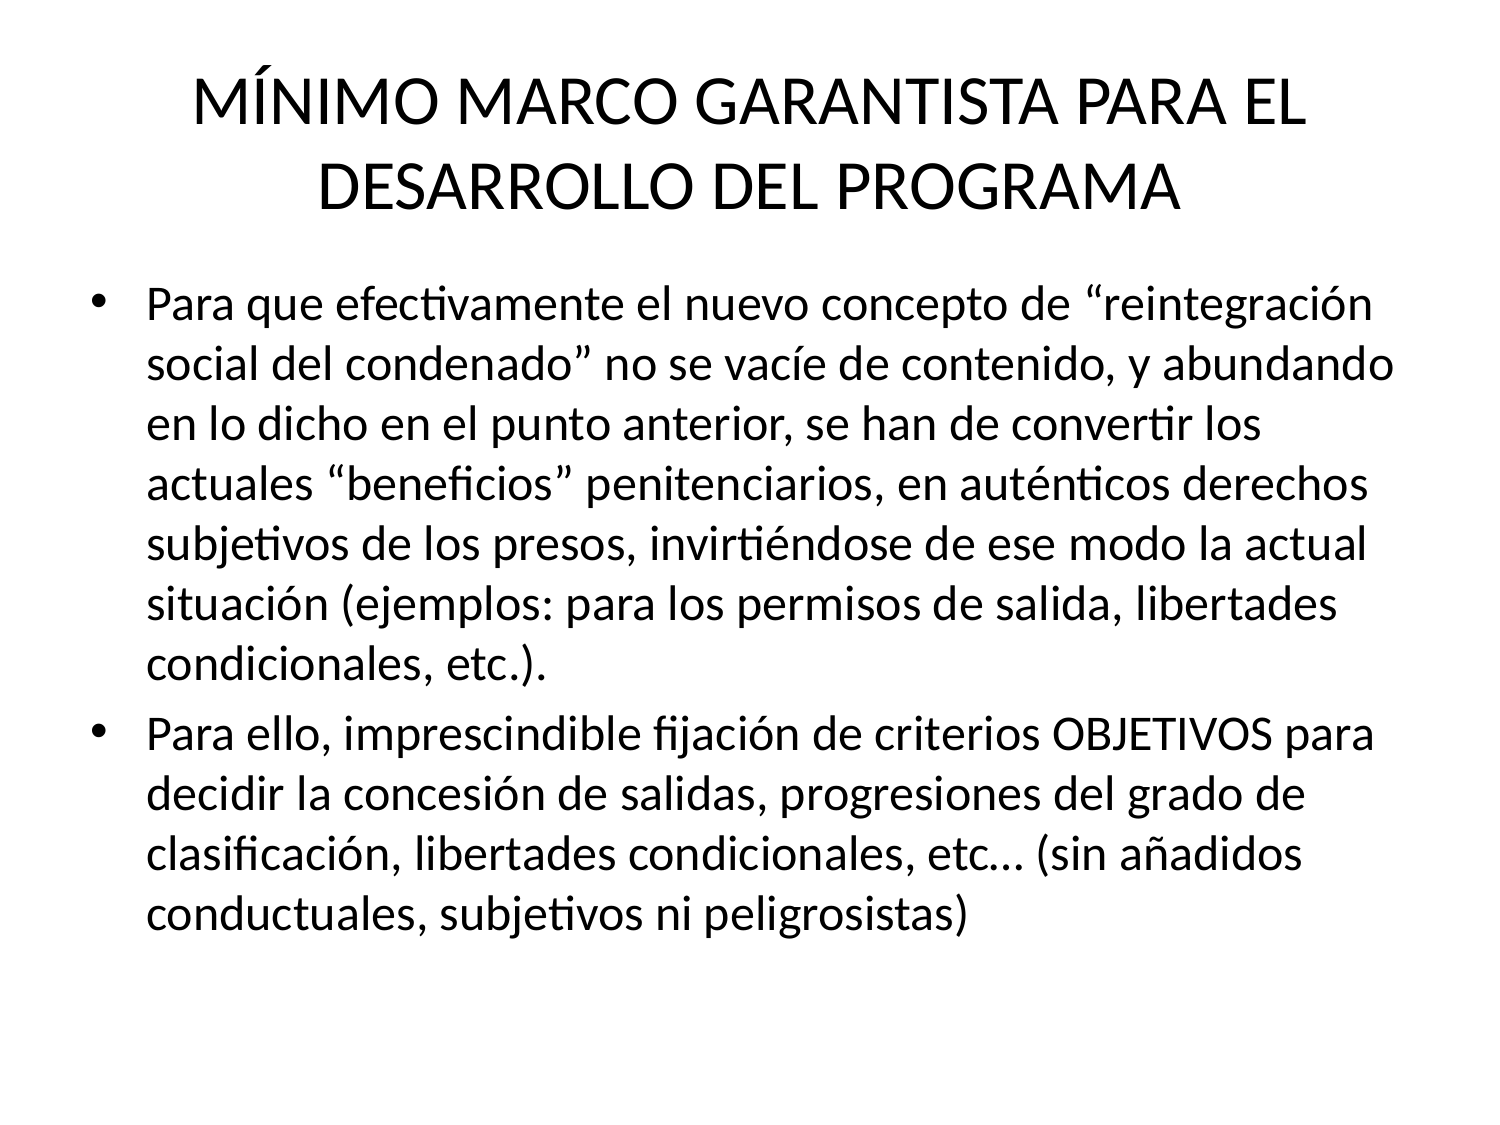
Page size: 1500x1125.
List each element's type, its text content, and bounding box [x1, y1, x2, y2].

title MÍNIMO MARCO GARANTISTA PARA EL DESARROLLO DEL PROGRAMA [75, 45, 1425, 233]
list Para que efectivamente el nuevo concepto de “reintegración social del condenado” no se vacíe de contenido, y abundando en lo dicho en el punto anterior, se han de convertir los actuales “beneficios” penitenciarios, en auténticos derechos subjetivos de los presos, invirtiéndose de ese modo la actual situación (ejemplos: para los permisos de salida, libertades condicionales, etc.). Para ello, imprescindible fijación de criterios OBJETIVOS para decidir la concesión de salidas, progresiones del grado de clasificación, libertades condicionales, etc… (sin añadidos conductuales, subjetivos ni peligrosistas) [75, 262, 1425, 1005]
